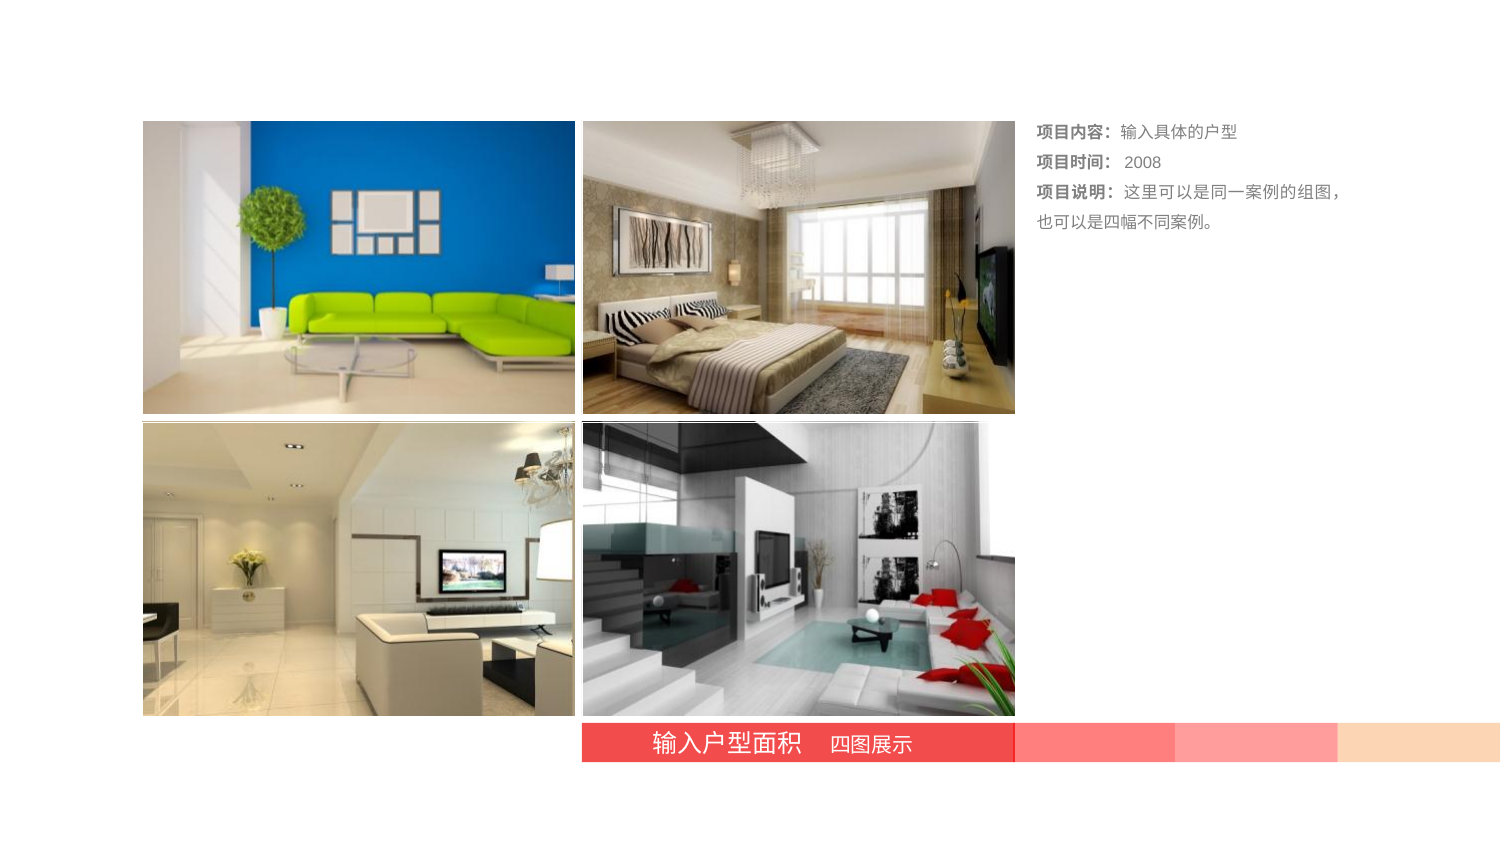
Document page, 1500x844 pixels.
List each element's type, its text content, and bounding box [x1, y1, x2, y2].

text_box 输入户型面积 四图展示 [652, 727, 914, 758]
text_box [580, 420, 1017, 718]
text_box [580, 118, 1017, 416]
text_box [140, 420, 577, 718]
text_box [1177, 721, 1340, 764]
text_box [1340, 721, 1500, 764]
text_box [580, 721, 1011, 764]
text_box [1011, 721, 1177, 764]
text_box 项目内容：输入具体的户型 项目时间：2008 项目说明：这里可以是同一案例的组图，也可以是四幅不同案例。 [1030, 106, 1339, 238]
text_box [140, 118, 577, 416]
